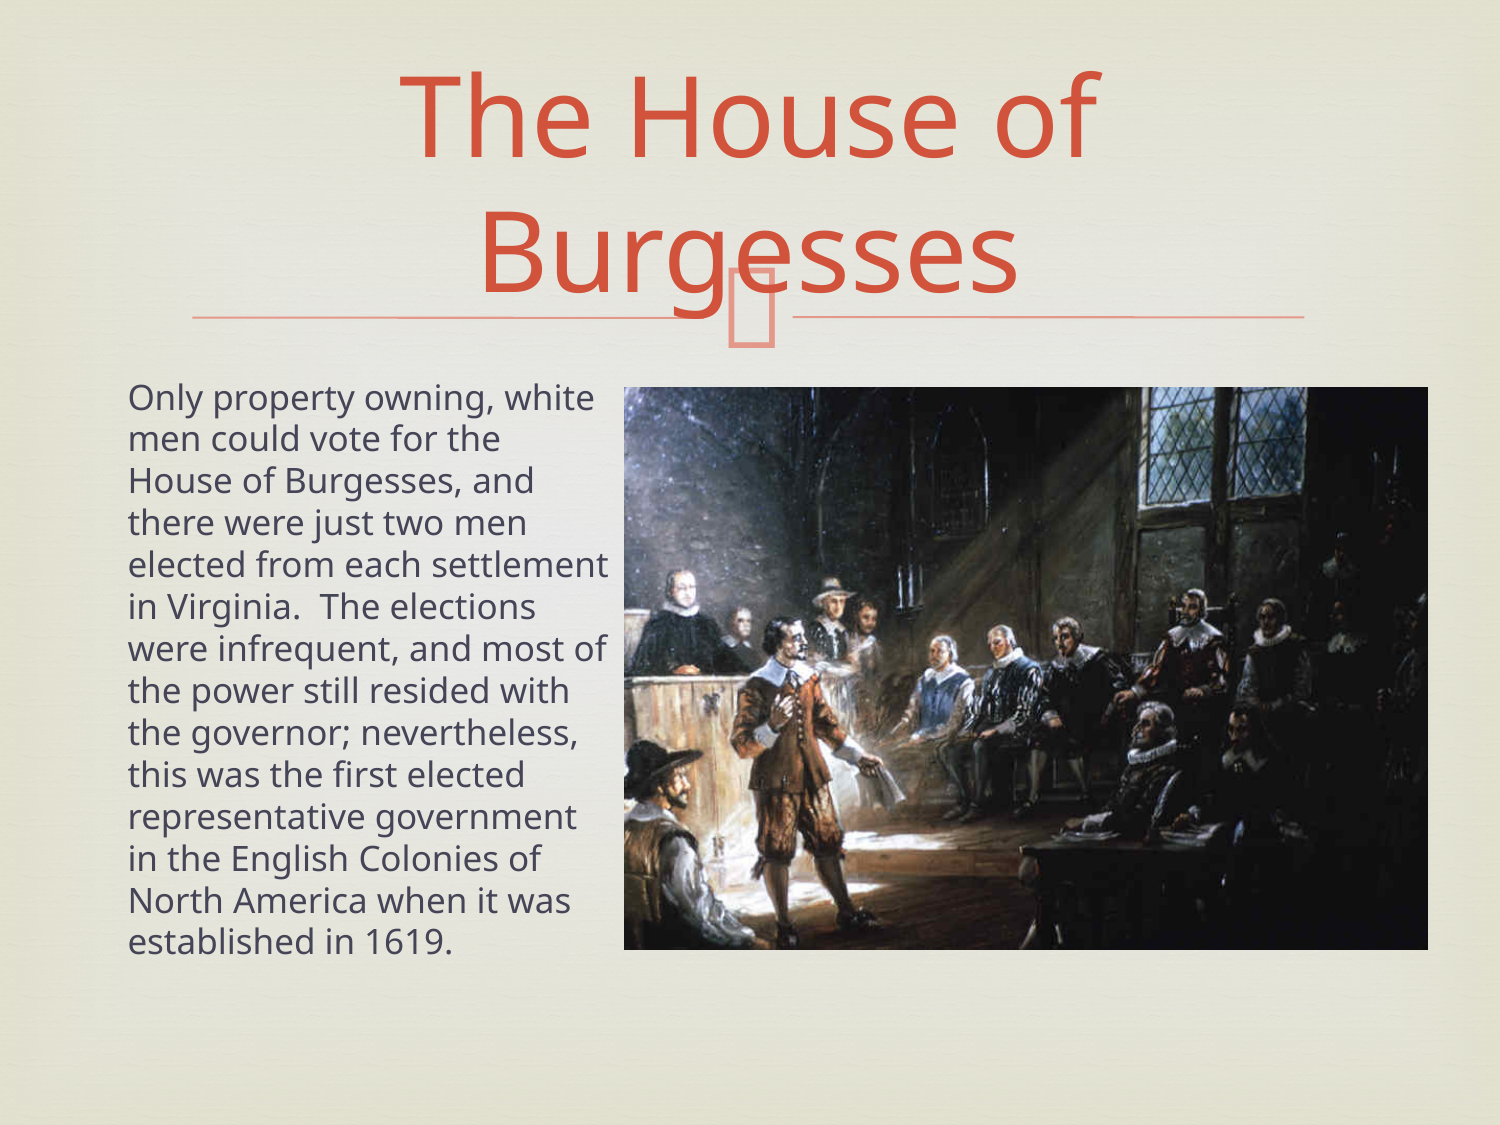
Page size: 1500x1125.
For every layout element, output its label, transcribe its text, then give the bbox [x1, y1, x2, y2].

list Only property owning, white men could vote for the House of Burgesses, and there were just two men elected from each settlement in Virginia. The elections were infrequent, and most of the power still resided with the governor; nevertheless, this was the first elected representative government in the English Colonies of North America when it was established in 1619. [112, 367, 625, 1004]
title The House of Burgesses [112, 93, 1386, 267]
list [624, 386, 1428, 951]
